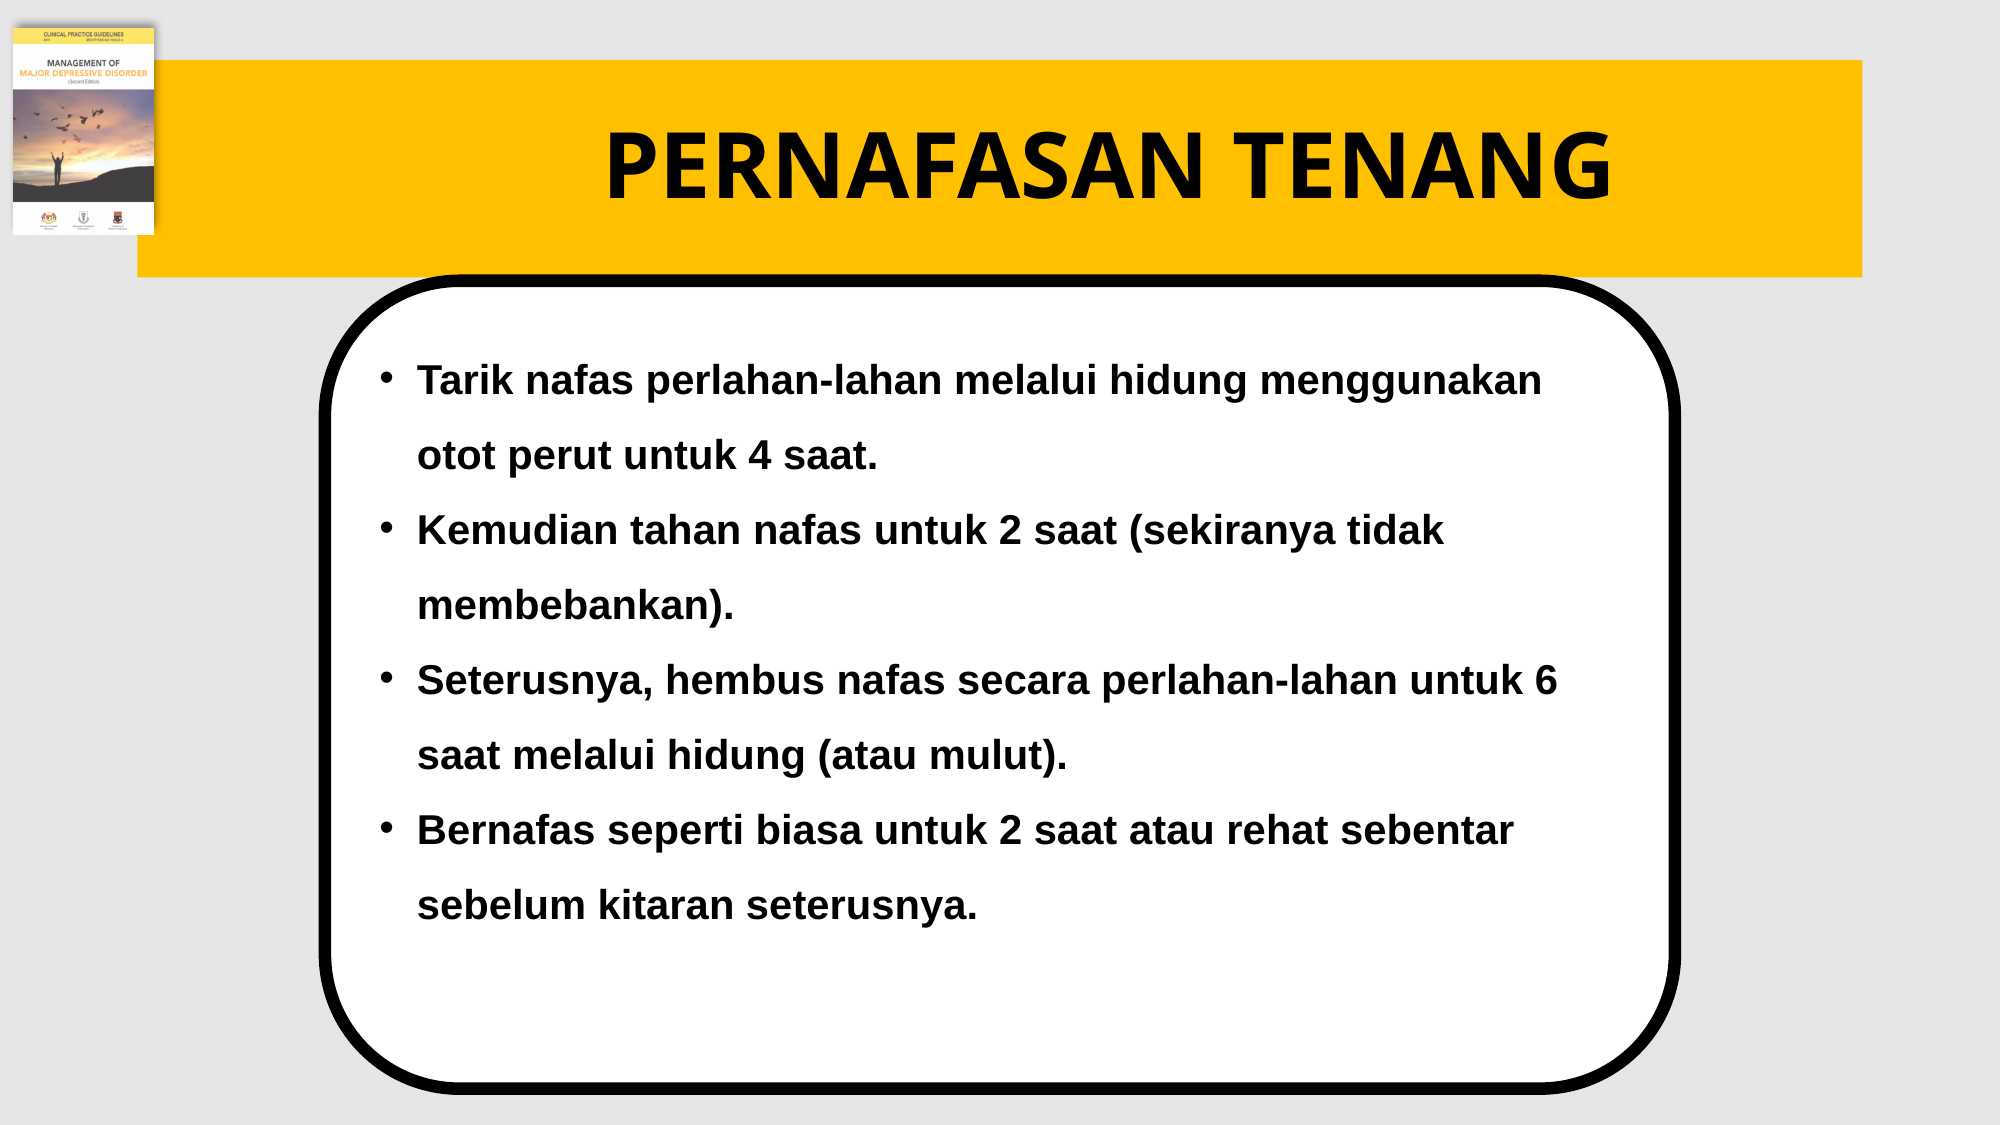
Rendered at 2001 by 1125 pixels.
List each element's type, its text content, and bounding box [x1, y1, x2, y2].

title PERNAFASAN TENANG [137, 59, 1863, 278]
picture [13, 28, 154, 235]
text_box Tarik nafas perlahan-lahan melalui hidung menggunakan otot perut untuk 4 saat. Kemudian tahan nafas untuk 2 saat (sekiranya tidak membebankan). Seterusnya, hembus nafas secara perlahan-lahan untuk 6 saat melalui hidung (atau mulut). Bernafas seperti biasa untuk 2 saat atau rehat sebentar sebelum kitaran seterusnya. [323, 279, 1676, 1090]
